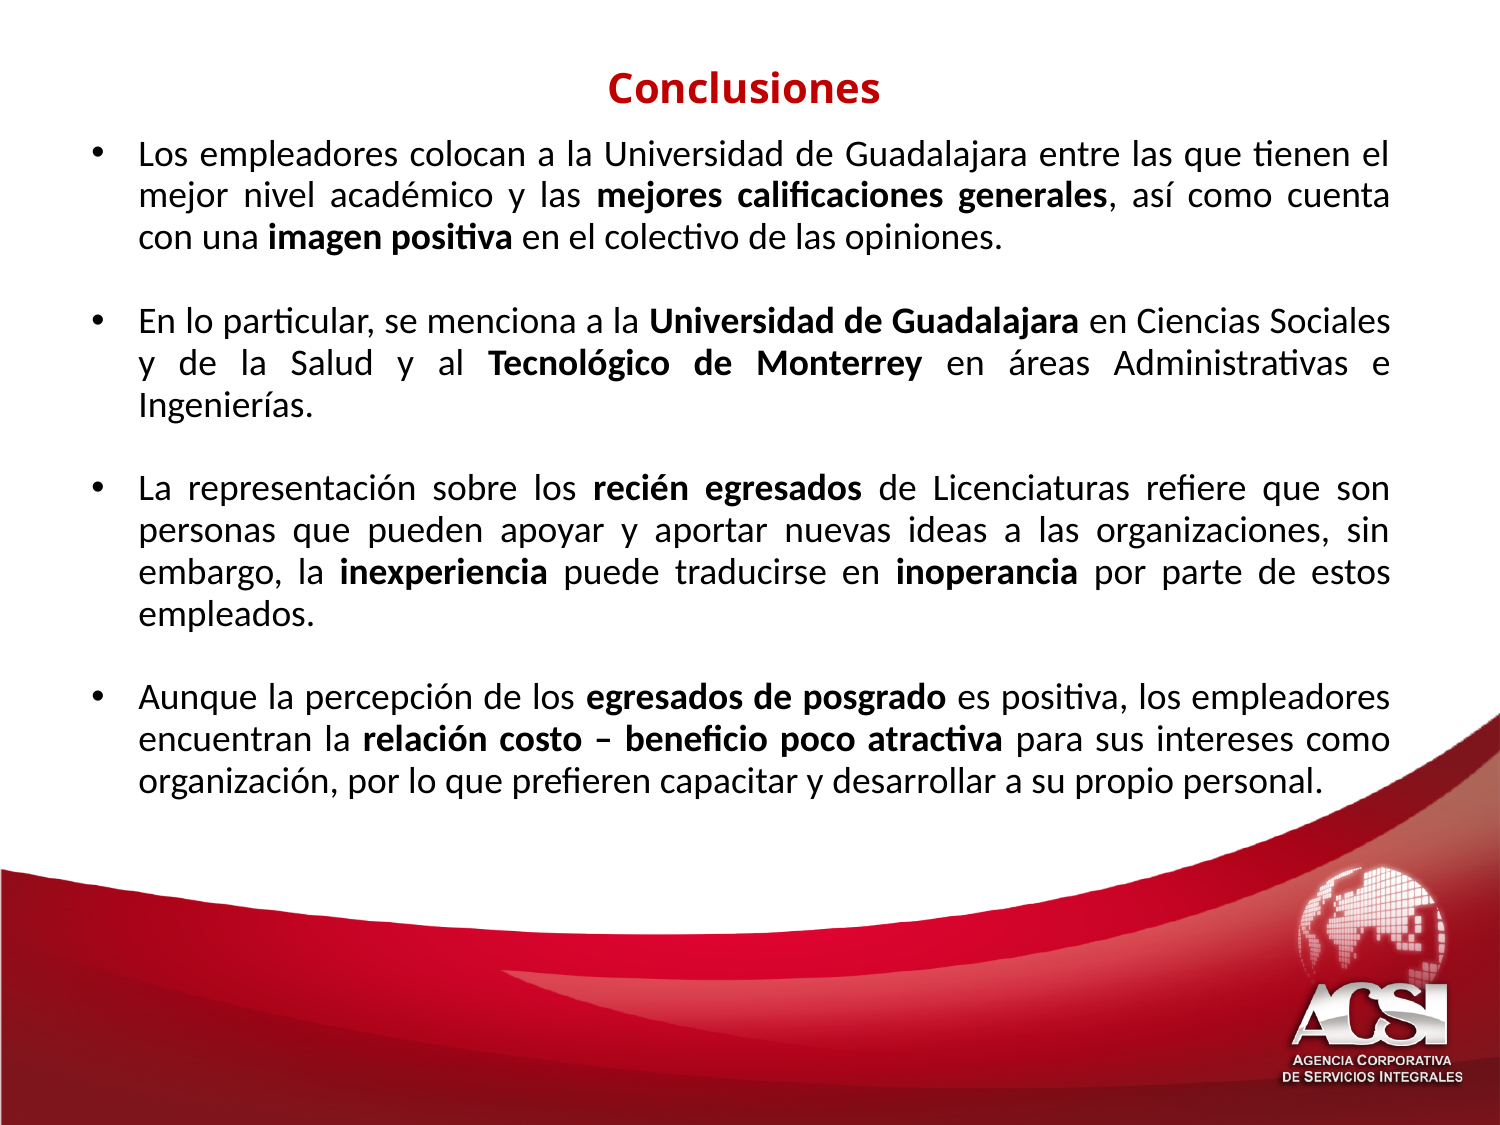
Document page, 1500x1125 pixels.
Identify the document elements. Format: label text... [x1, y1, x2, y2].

picture [2, 633, 1499, 1125]
text_box Los empleadores colocan a la Universidad de Guadalajara entre las que tienen el mejor nivel académico y las mejores calificaciones generales, así como cuenta con una imagen positiva en el colectivo de las opiniones. En lo particular, se menciona a la Universidad de Guadalajara en Ciencias Sociales y de la Salud y al Tecnológico de Monterrey en áreas Administrativas e Ingenierías. La representación sobre los recién egresados de Licenciaturas refiere que son personas que pueden apoyar y aportar nuevas ideas a las organizaciones, sin embargo, la inexperiencia puede traducirse en inoperancia por parte de estos empleados. Aunque la percepción de los egresados de posgrado es positiva, los empleadores encuentran la relación costo – beneficio poco atractiva para sus intereses como organización, por lo que prefieren capacitar y desarrollar a su propio personal. [76, 125, 1406, 893]
text_box Conclusiones [0, 54, 1500, 120]
